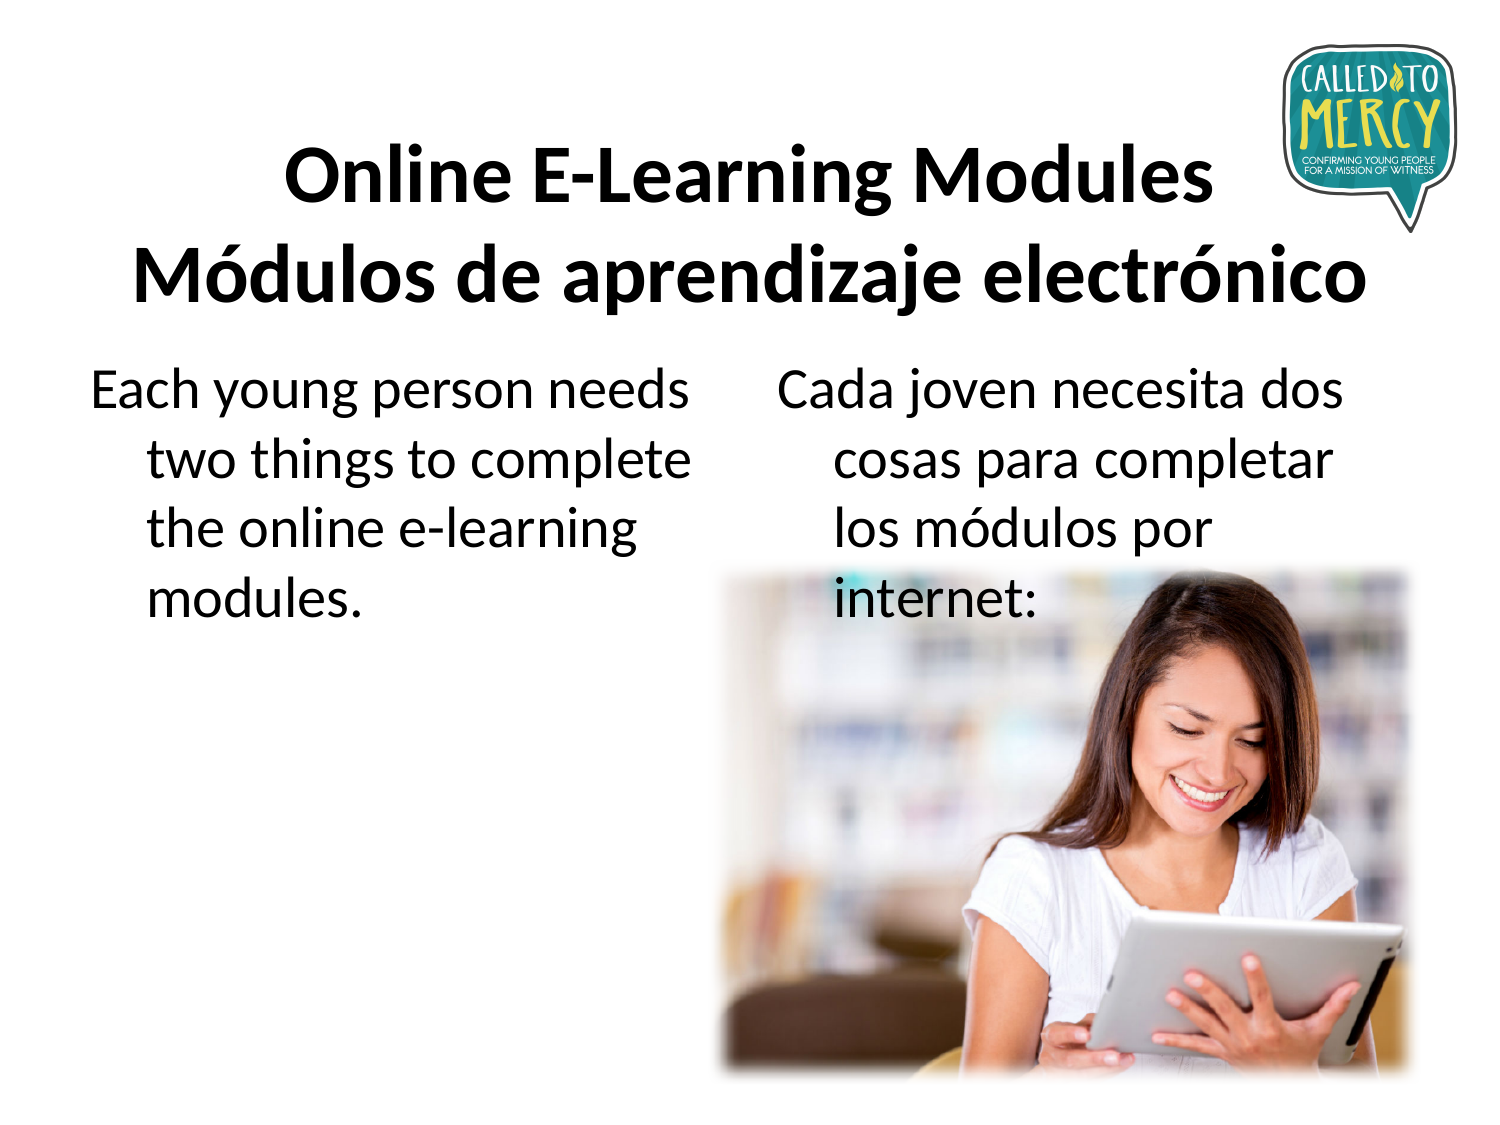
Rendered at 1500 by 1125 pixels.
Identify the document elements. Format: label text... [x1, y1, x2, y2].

title Online E-Learning Modules Módulos de aprendizaje electrónico [75, 125, 1425, 313]
picture [708, 559, 1422, 1086]
picture [1237, 44, 1500, 234]
list Cada joven necesita dos cosas para completar los módulos por internet: [762, 342, 1425, 562]
list Each young person needs two things to complete the online e-learning modules. [75, 342, 738, 1085]
